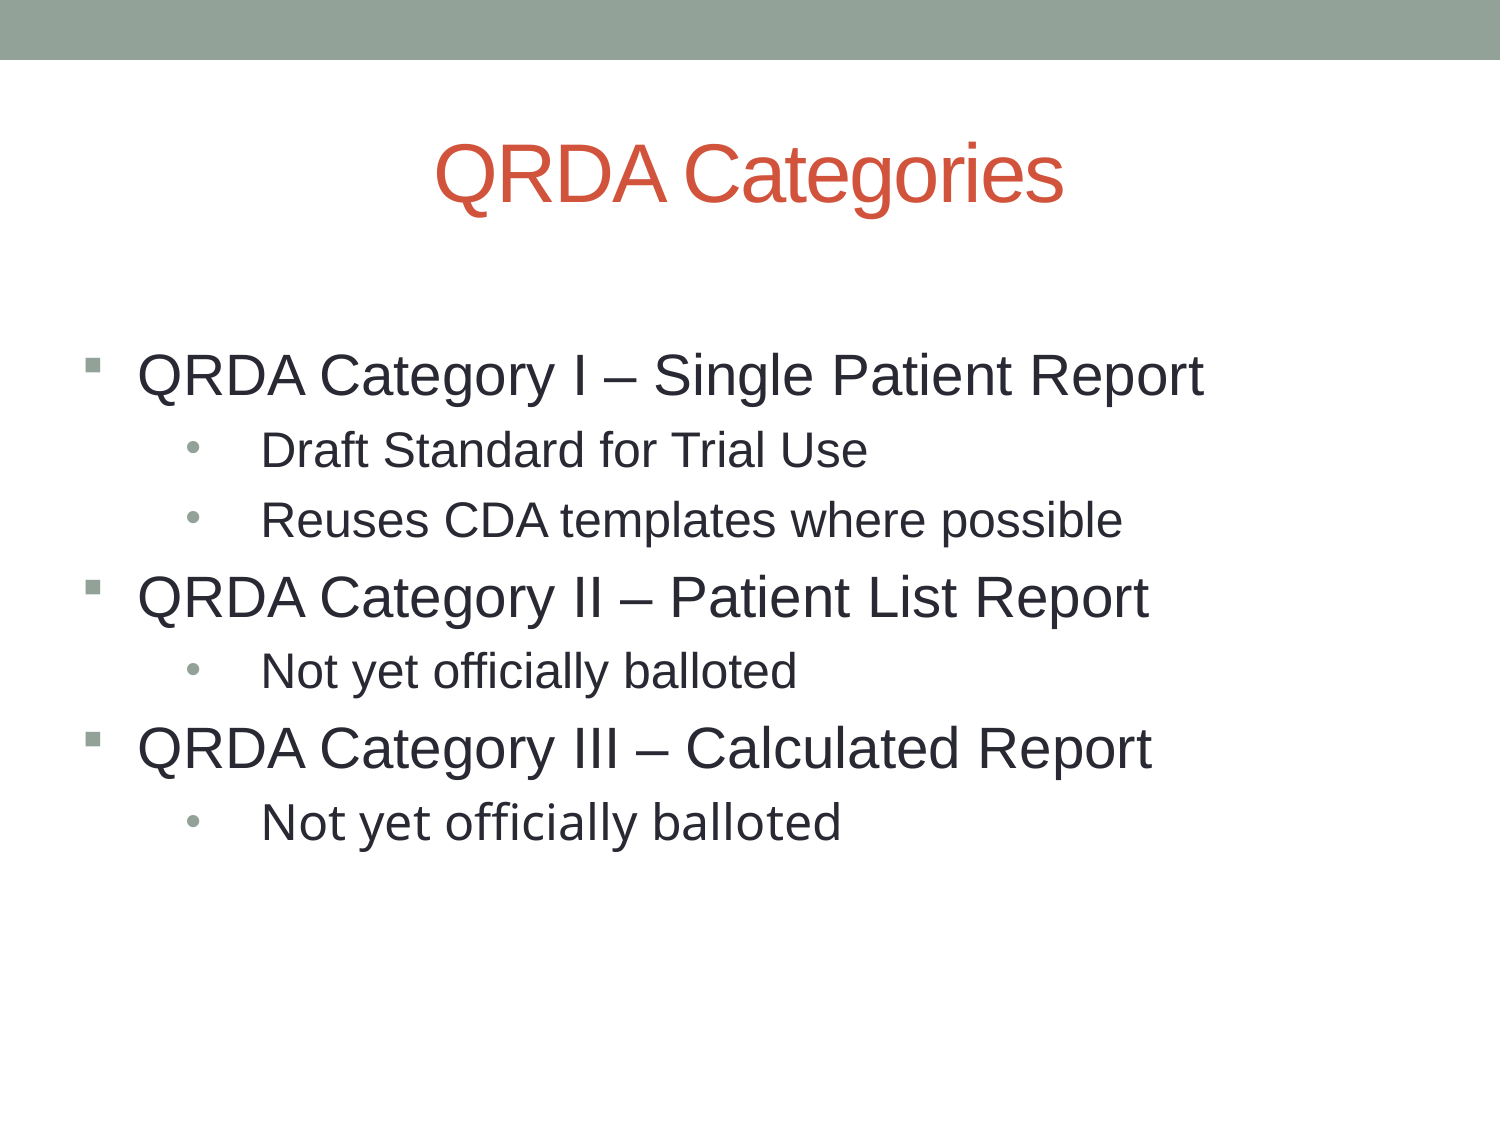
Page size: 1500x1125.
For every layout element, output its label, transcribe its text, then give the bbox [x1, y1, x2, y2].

title QRDA Categories [75, 87, 1425, 250]
list QRDA Category I – Single Patient Report Draft Standard for Trial Use Reuses CDA templates where possible QRDA Category II – Patient List Report Not yet officially balloted QRDA Category III – Calculated Report Not yet officially balloted [47, 329, 1461, 1094]
